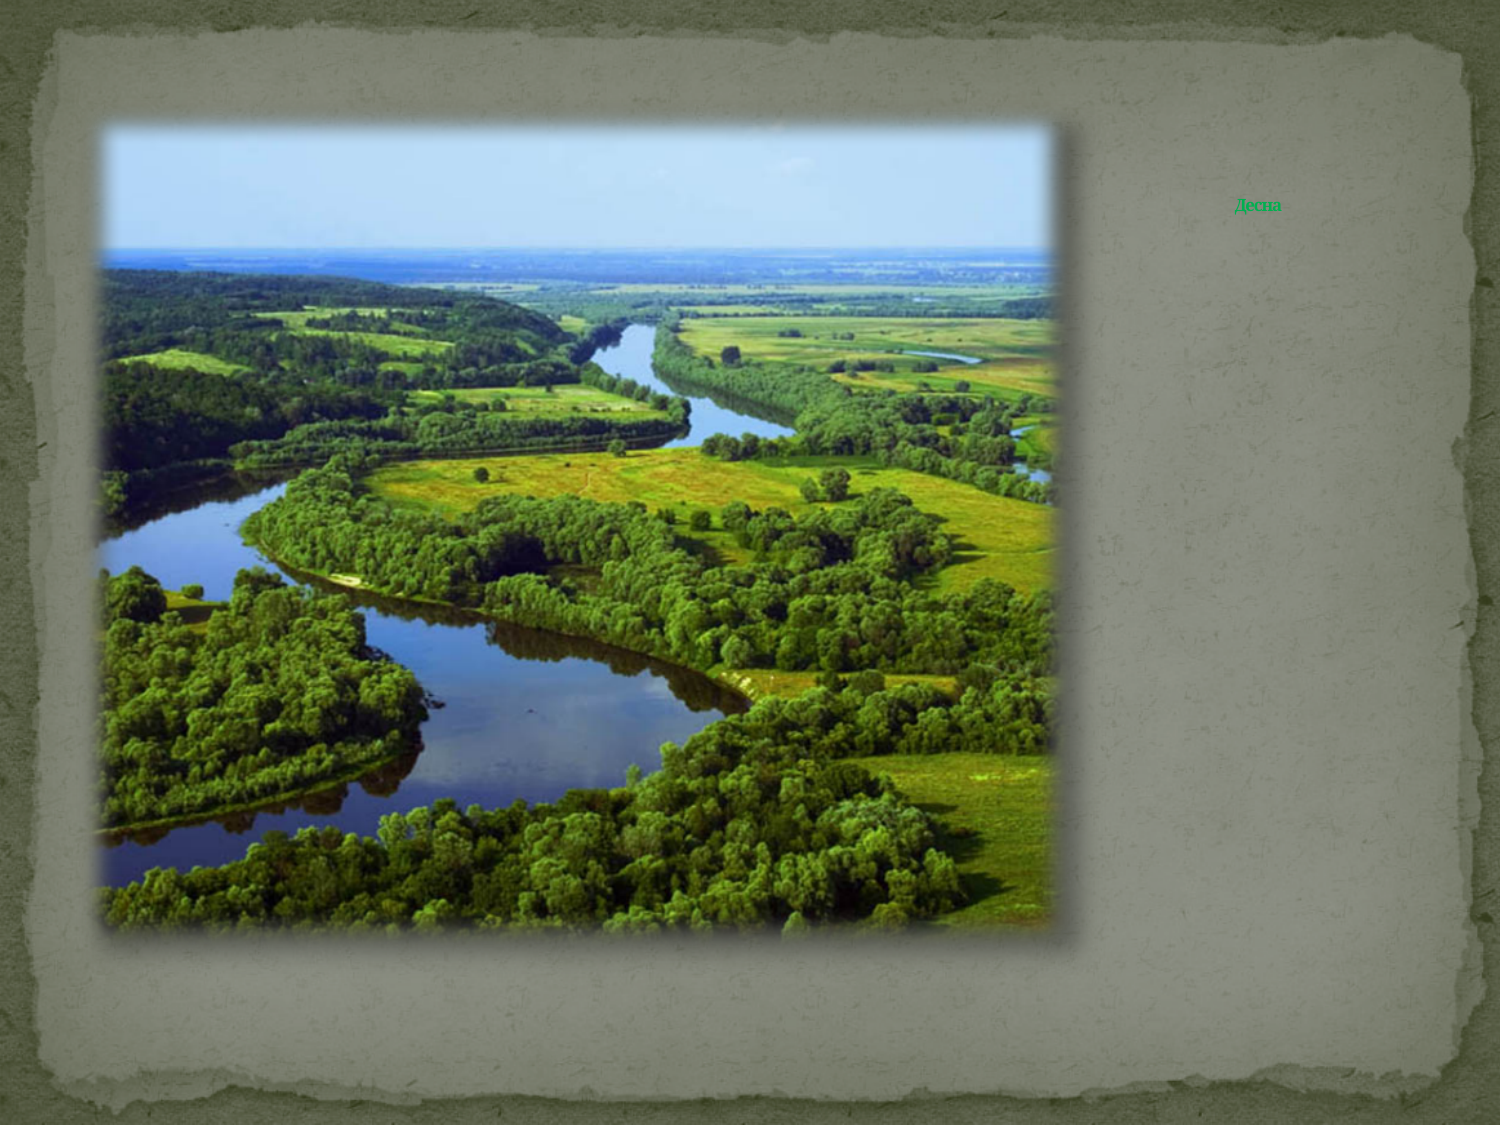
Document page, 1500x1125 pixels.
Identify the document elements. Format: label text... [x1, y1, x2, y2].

title Десна [1087, 105, 1425, 223]
picture [82, 106, 1069, 948]
